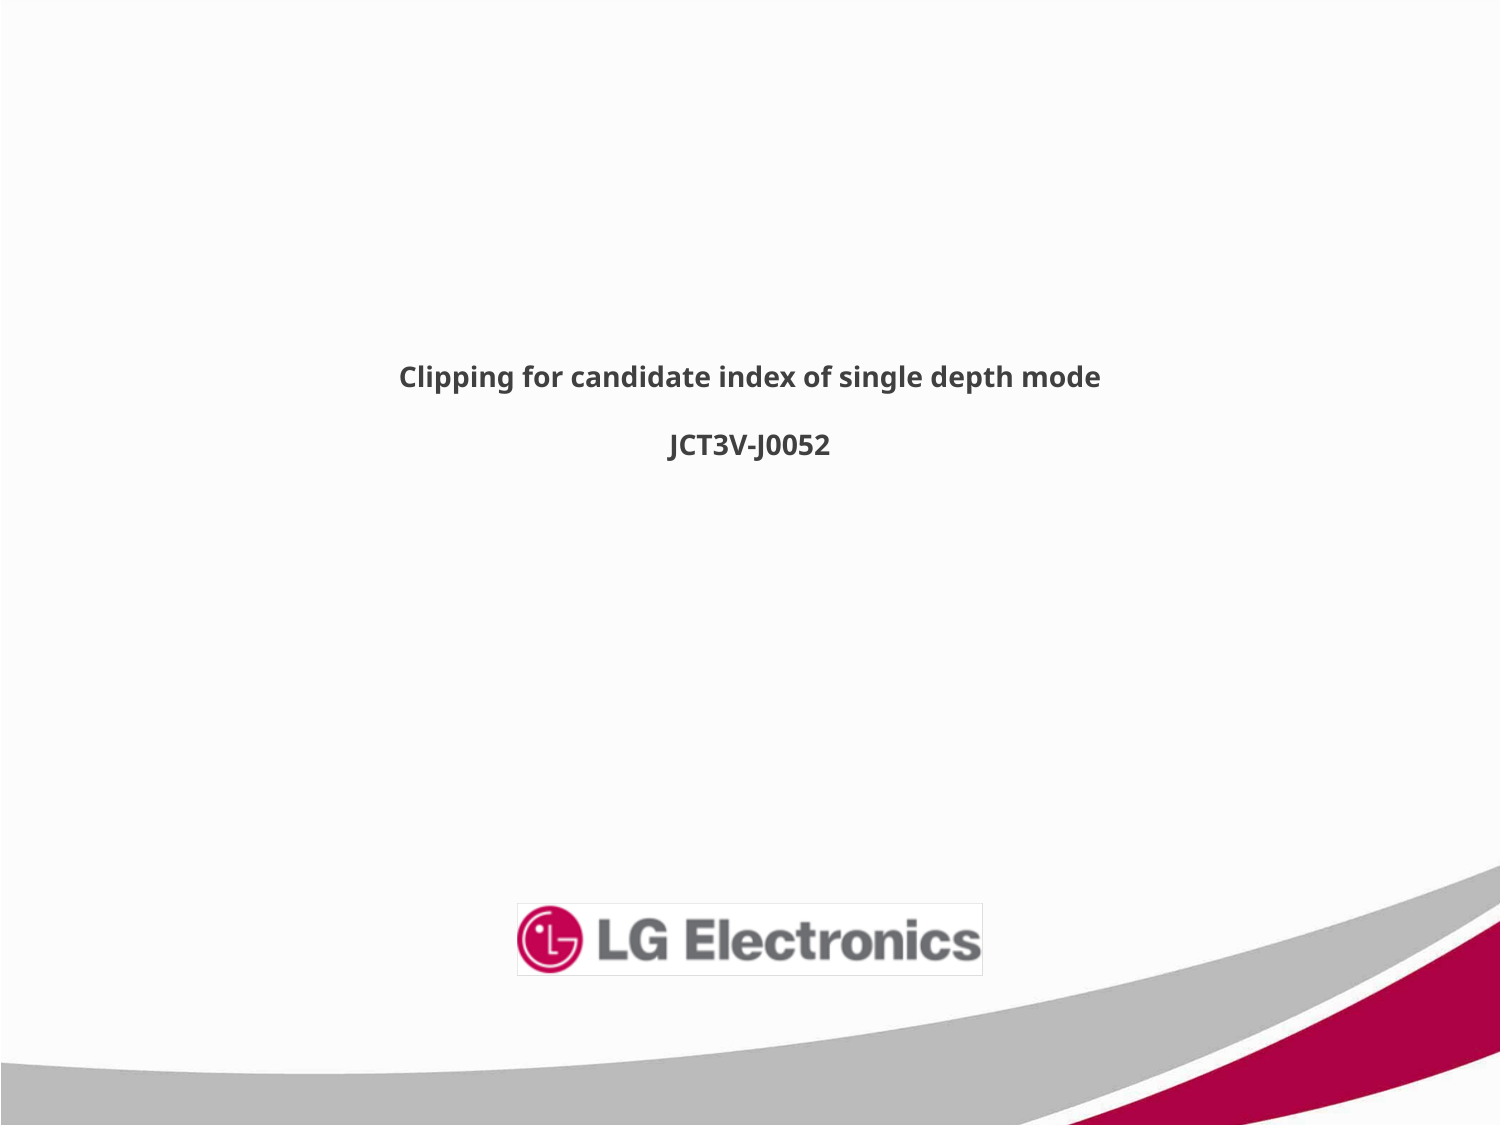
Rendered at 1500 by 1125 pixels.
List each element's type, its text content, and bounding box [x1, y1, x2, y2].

title Clipping for candidate index of single depth mode JCT3V-J0052 [112, 349, 1388, 504]
picture [0, 0, 1500, 1125]
